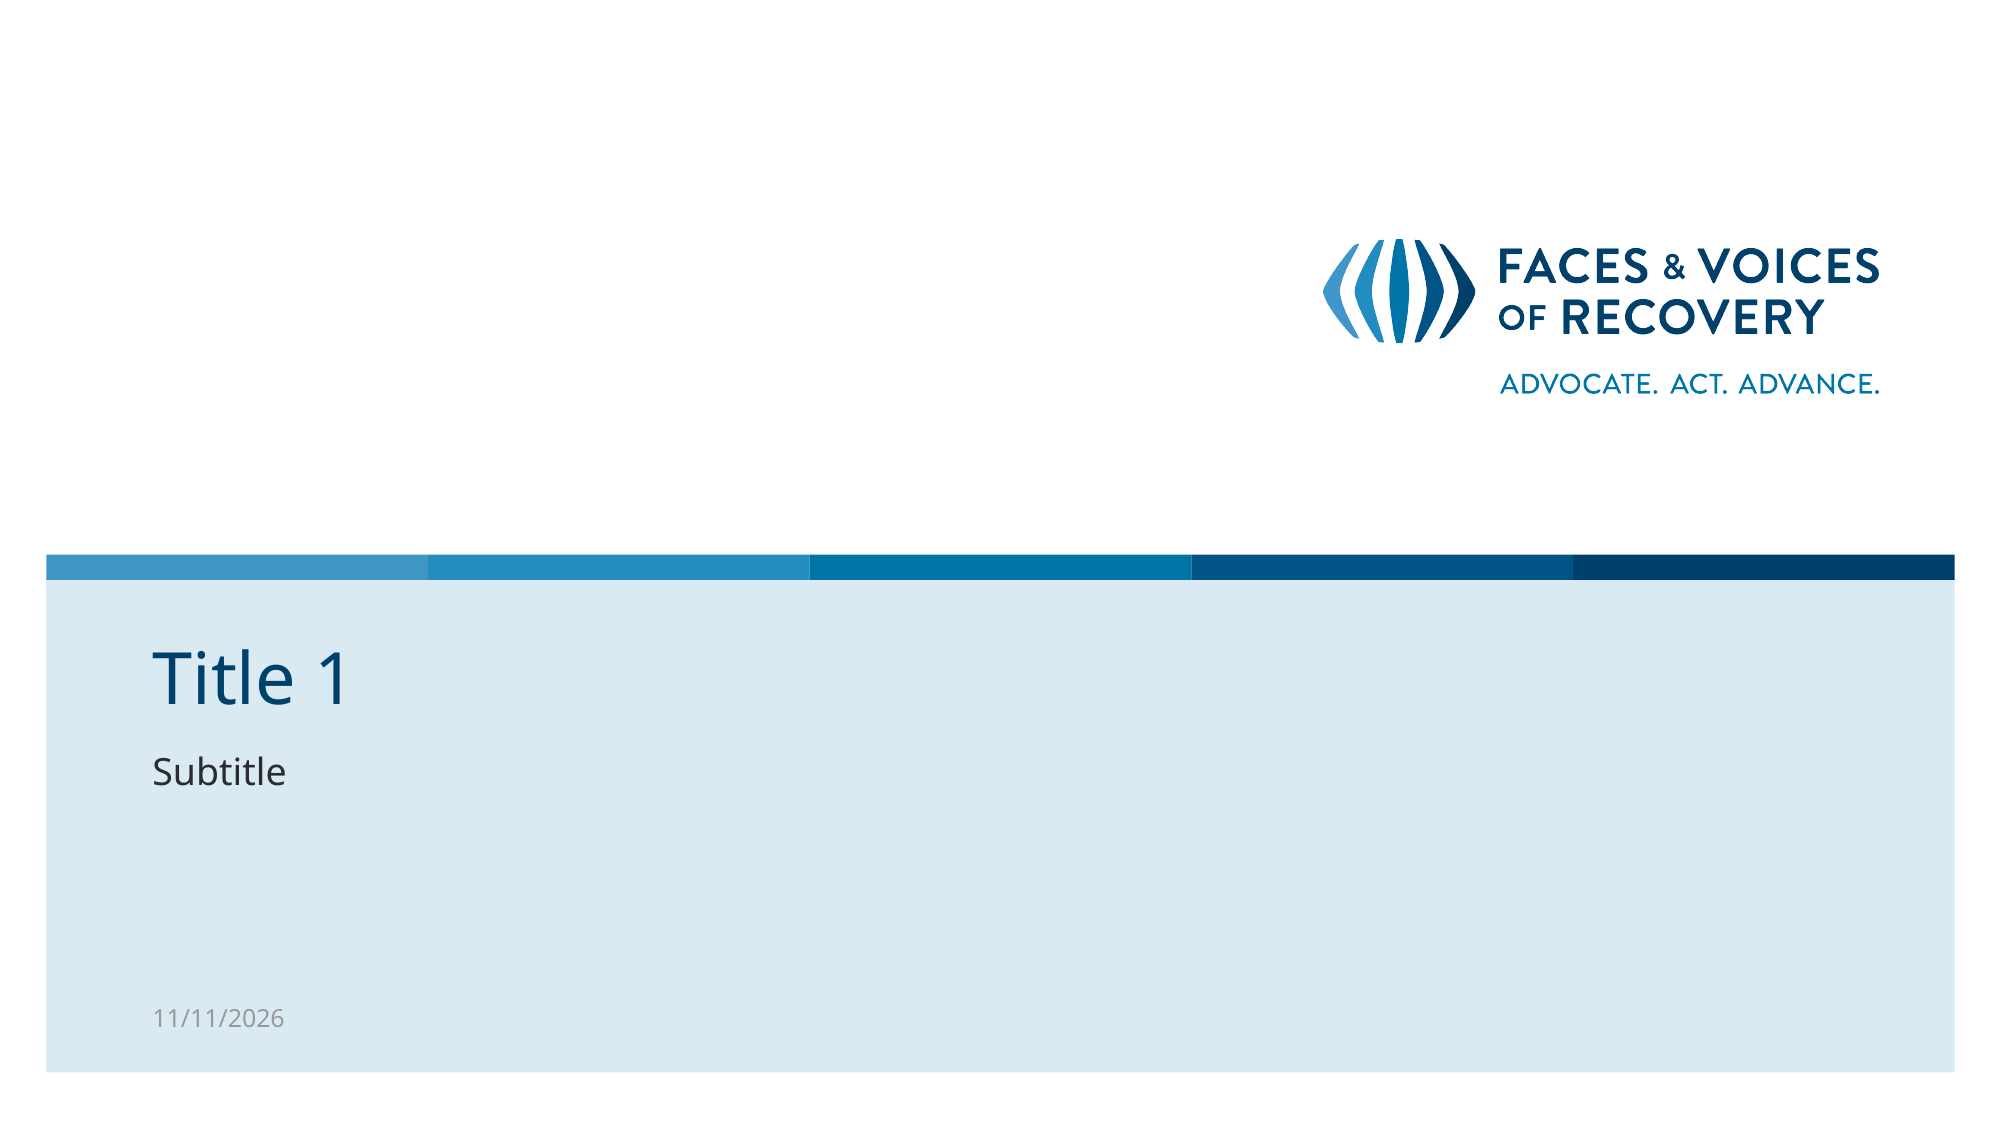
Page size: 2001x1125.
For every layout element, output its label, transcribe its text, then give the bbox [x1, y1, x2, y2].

picture [1563, 377, 1577, 390]
picture [1526, 377, 1535, 390]
picture [1606, 390, 1617, 394]
picture [1323, 239, 1879, 394]
picture [1821, 382, 1831, 394]
title Title 1 [137, 624, 1638, 727]
picture [1799, 390, 1810, 394]
subtitle Subtitle [137, 740, 1638, 842]
picture [1764, 377, 1774, 390]
picture [1742, 390, 1753, 394]
picture [1504, 390, 1515, 394]
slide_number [137, 989, 588, 1050]
picture [1674, 390, 1685, 394]
